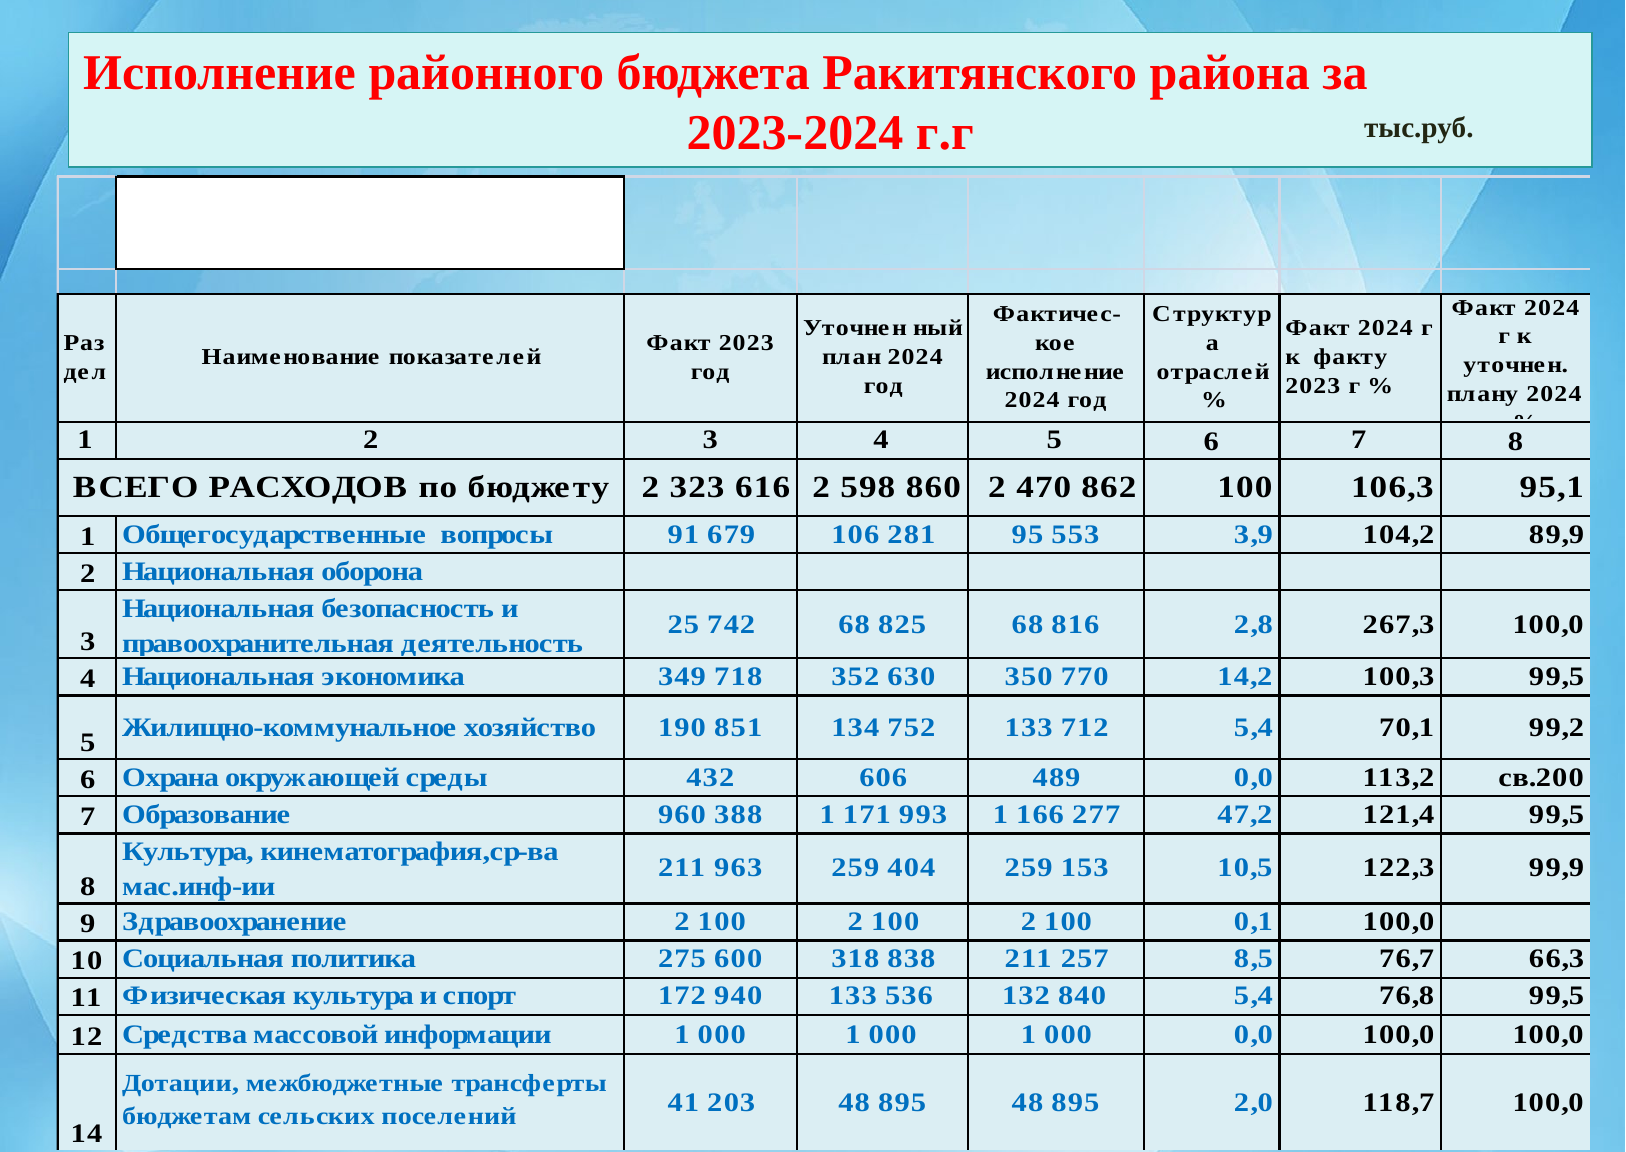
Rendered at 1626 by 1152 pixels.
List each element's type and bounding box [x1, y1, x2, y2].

text_box [56, 175, 1593, 1152]
picture [0, 0, 1625, 1152]
